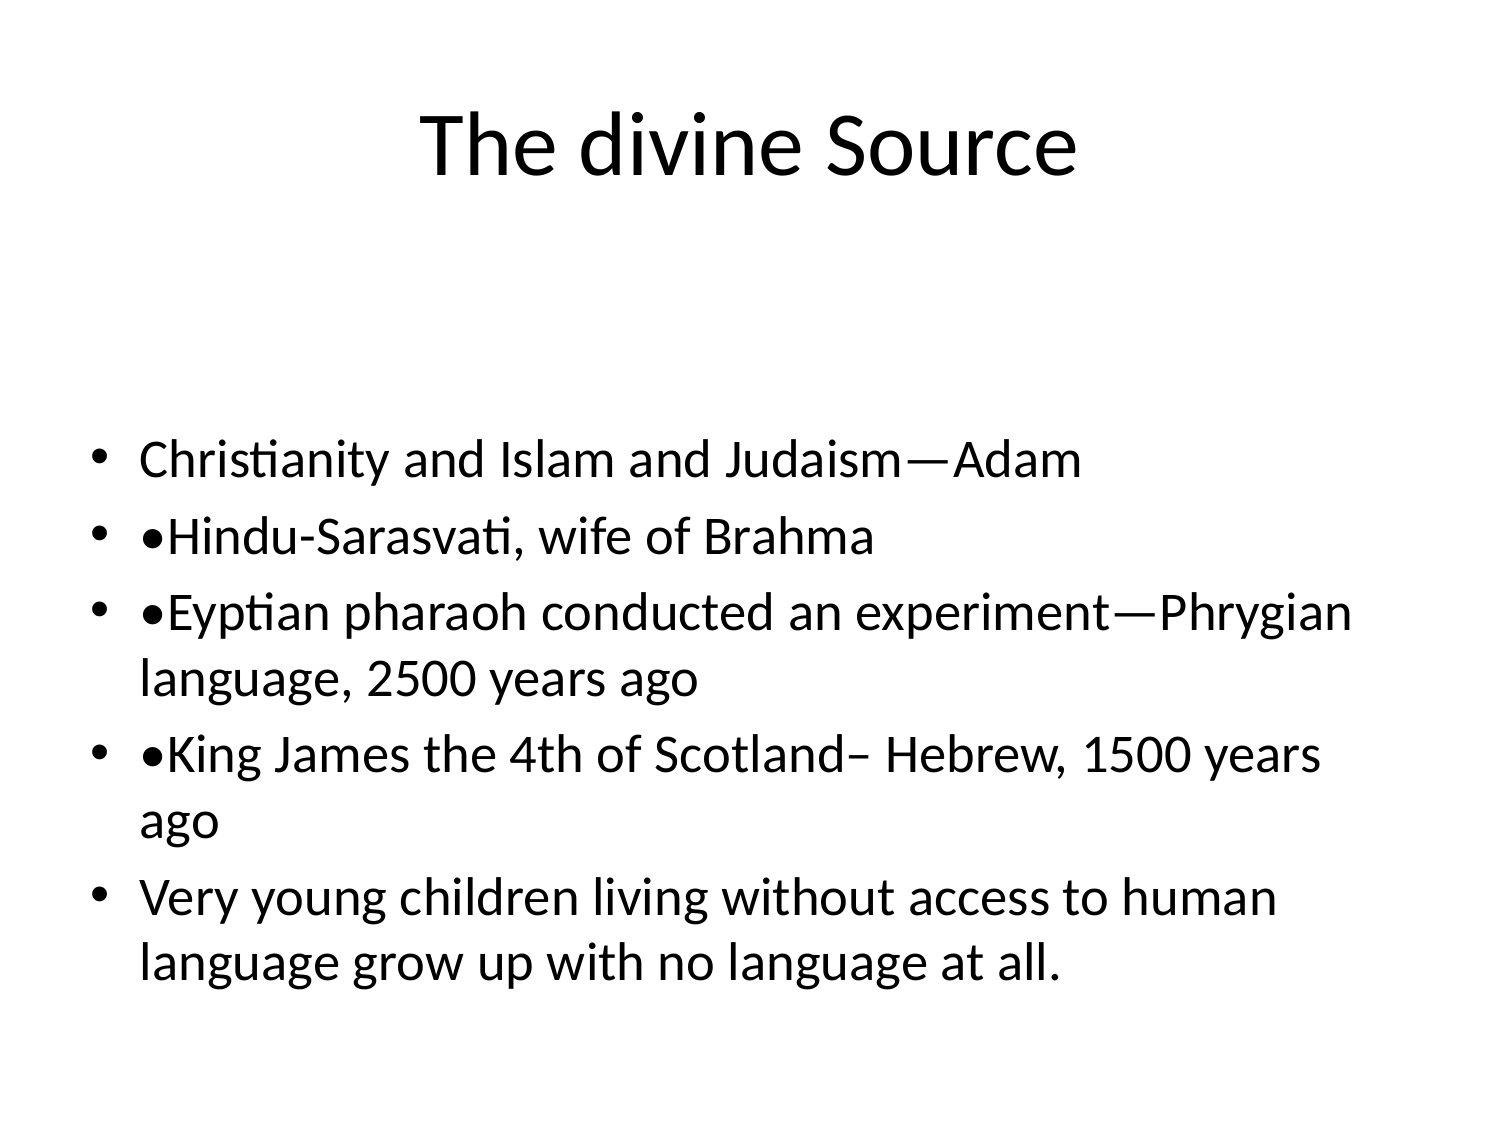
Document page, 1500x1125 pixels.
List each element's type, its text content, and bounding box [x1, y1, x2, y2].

title The divine Source [75, 45, 1425, 233]
list Christianity and Islam and Judaism—Adam •Hindu-Sarasvati, wife of Brahma •Eyptian pharaoh conducted an experiment—Phrygian language, 2500 years ago •King James the 4th of Scotland– Hebrew, 1500 years ago Very young children living without access to human language grow up with no language at all. [75, 262, 1425, 1005]
